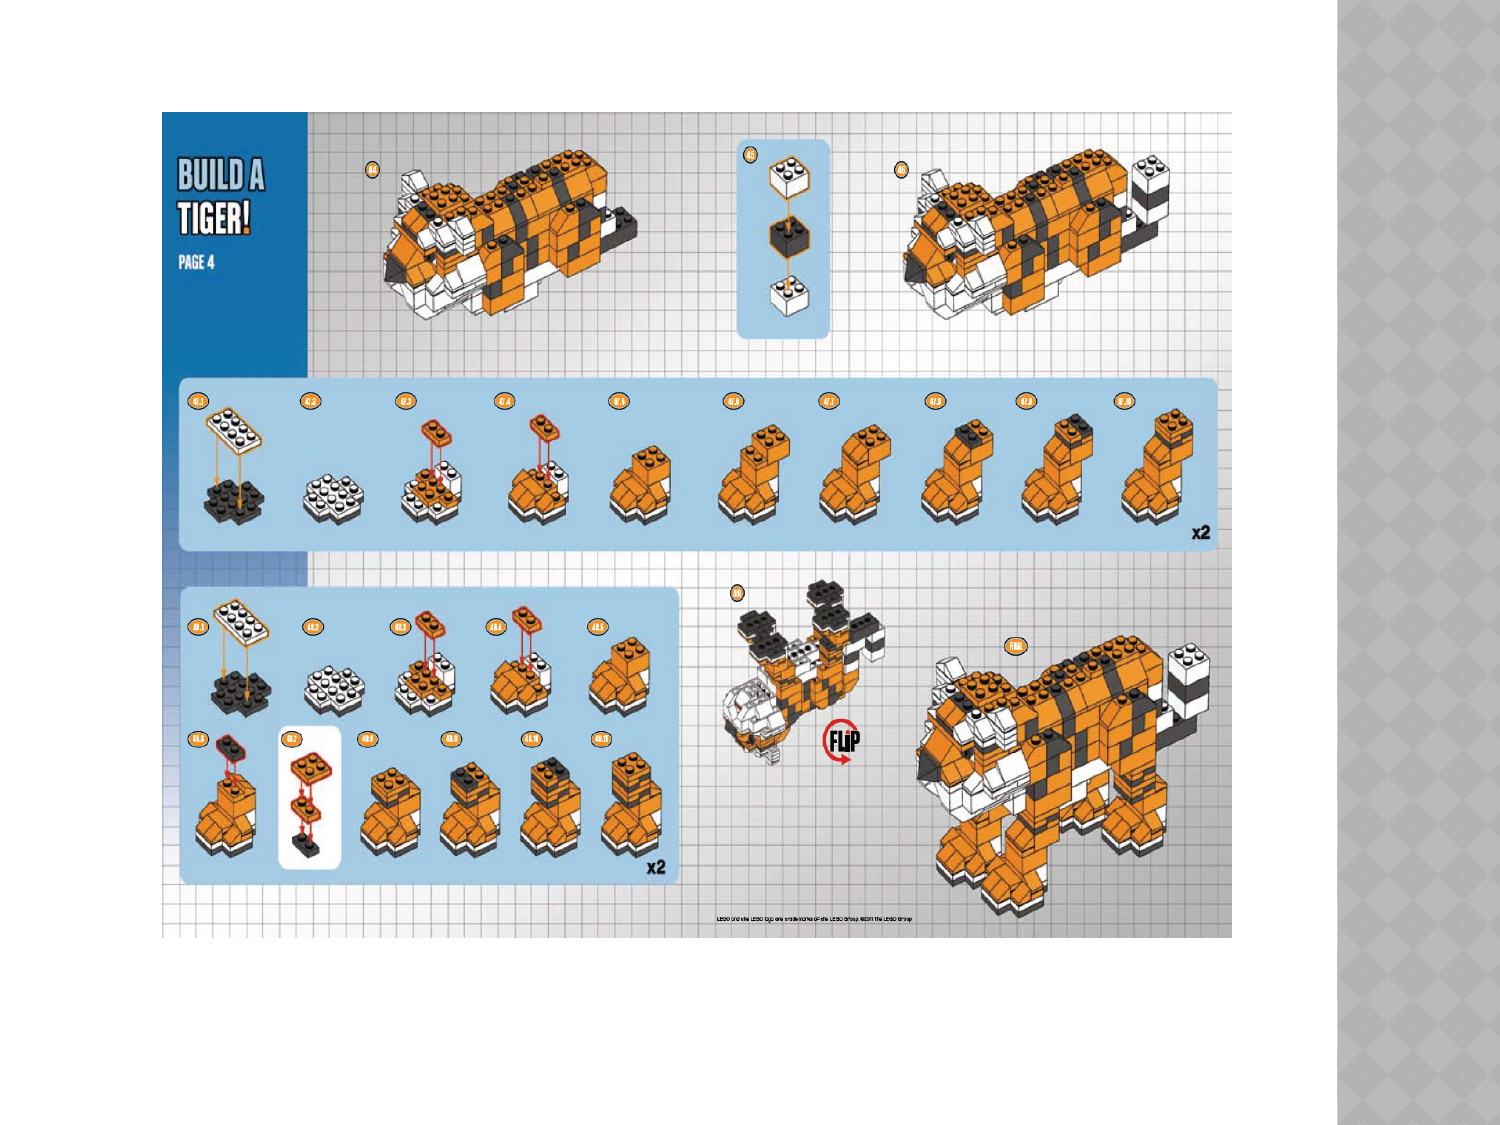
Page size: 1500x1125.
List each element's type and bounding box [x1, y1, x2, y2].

picture [162, 111, 1232, 938]
